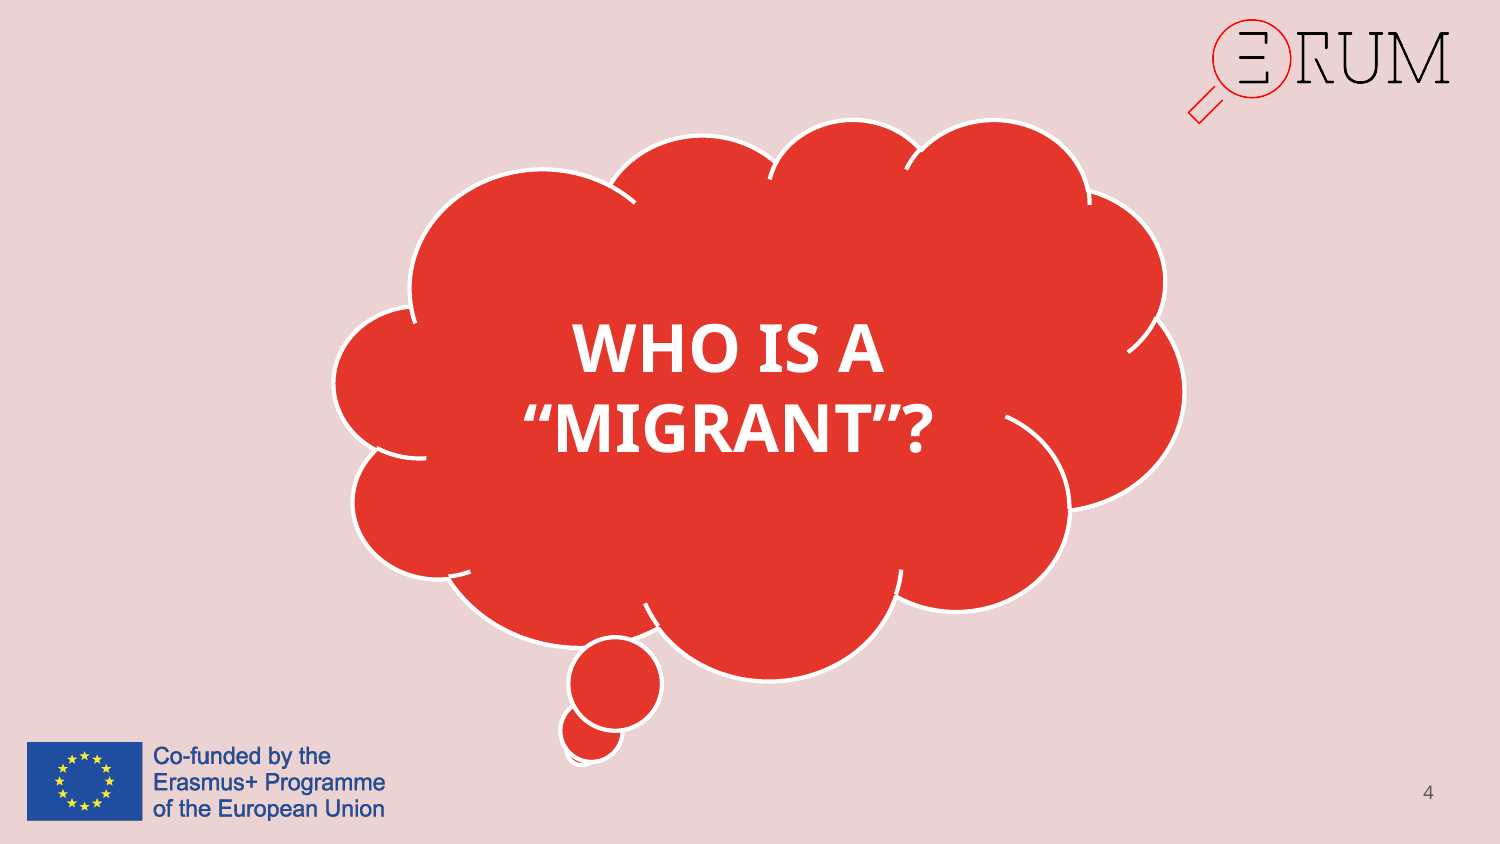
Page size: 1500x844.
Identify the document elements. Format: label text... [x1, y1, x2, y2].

text_box WHO IS A “MIGRANT”? [331, 117, 1187, 768]
picture [27, 742, 385, 821]
picture [1136, 0, 1500, 137]
slide_number 4 [1358, 761, 1449, 826]
